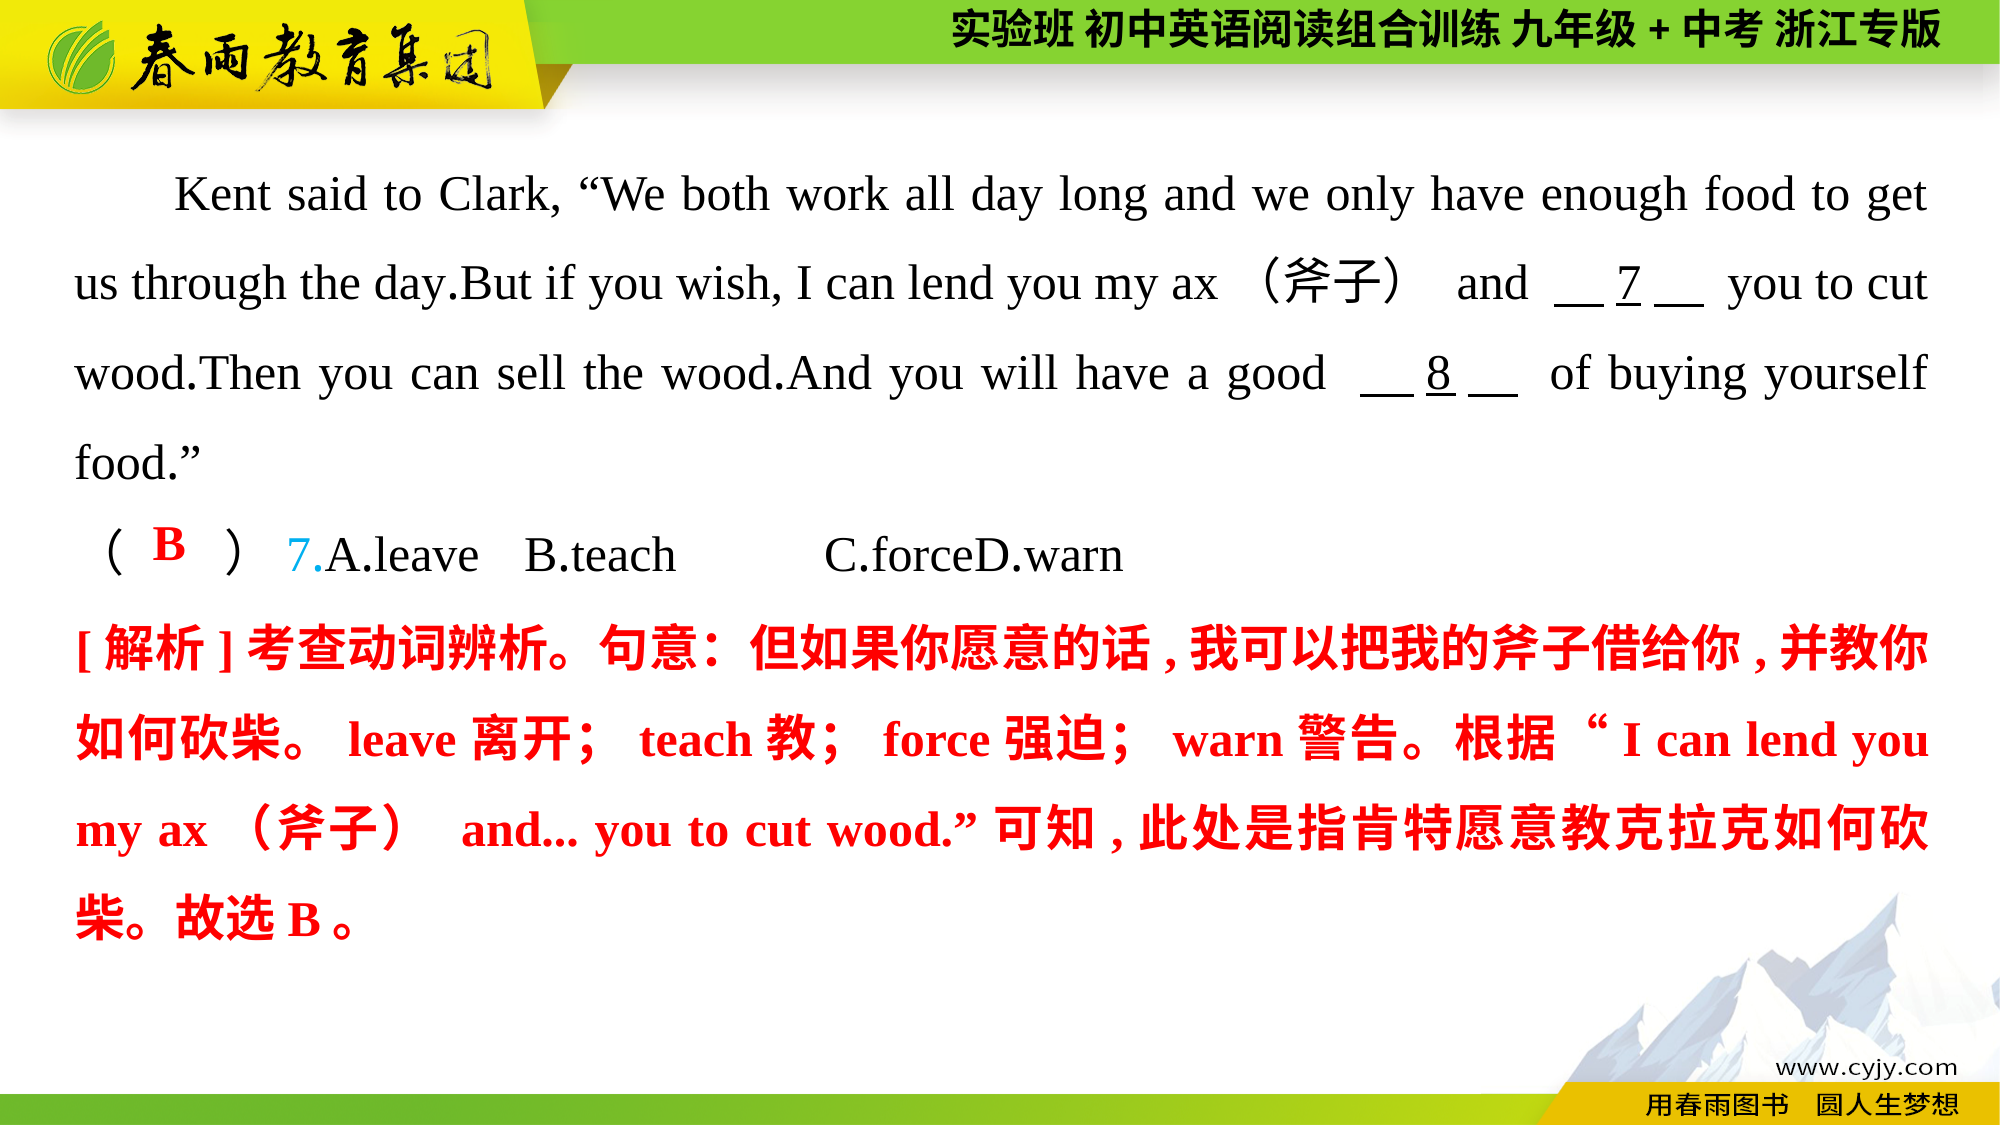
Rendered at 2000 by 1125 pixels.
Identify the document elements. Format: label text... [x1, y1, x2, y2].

picture [0, 0, 2000, 1125]
text_box B [137, 503, 201, 578]
text_box [解析]考查动词辨析。句意：但如果你愿意的话,我可以把我的斧子借给你,并教你如何砍柴。leave离开；teach教；force强迫；warn警告。根据“I can lend you my ax（斧子） and... you to cut wood.”可知,此处是指肯特愿意教克拉克如何砍柴。故选B。 [60, 578, 1945, 954]
list Kent said to Clark, “We both work all day long and we only have enough food to get us through the day.But if you wish, I can lend you my ax（斧子） and 7 you to cut wood.Then you can sell the wood.And you will have a good 8 of buying yourself food.” [59, 122, 1944, 484]
text_box （ ）7.A.leave B.teach C.force D.warn [59, 484, 1944, 590]
